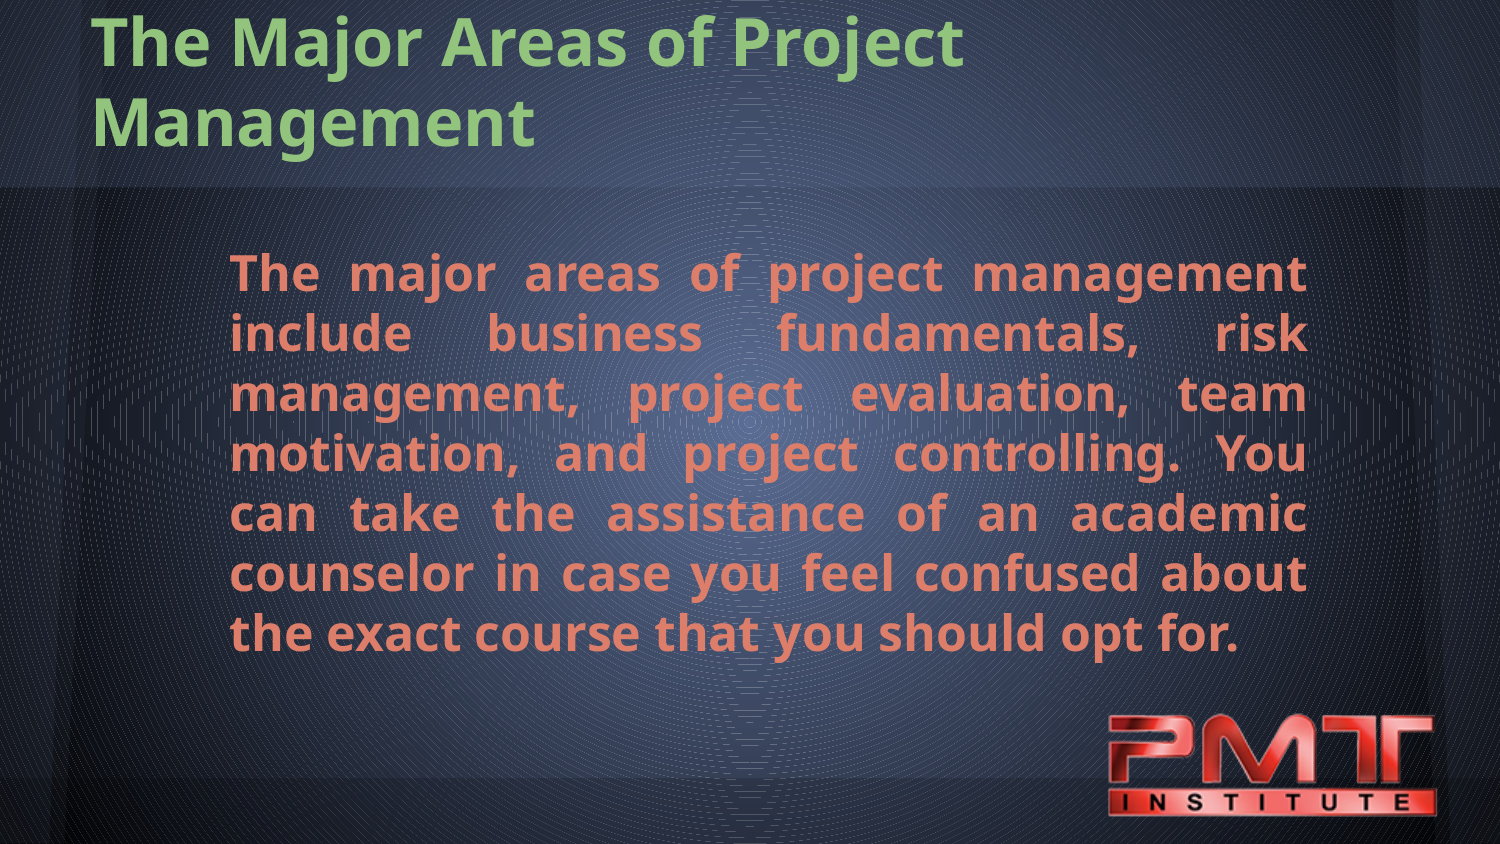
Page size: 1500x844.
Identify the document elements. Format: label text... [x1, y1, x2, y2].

picture [1061, 681, 1485, 837]
list The major areas of project management include business fundamentals, risk management, project evaluation, team motivation, and project controlling. You can take the assistance of an academic counselor in case you feel confused about the exact course that you should opt for. [214, 226, 1324, 693]
title The Major Areas of Project Management [75, 33, 1425, 175]
